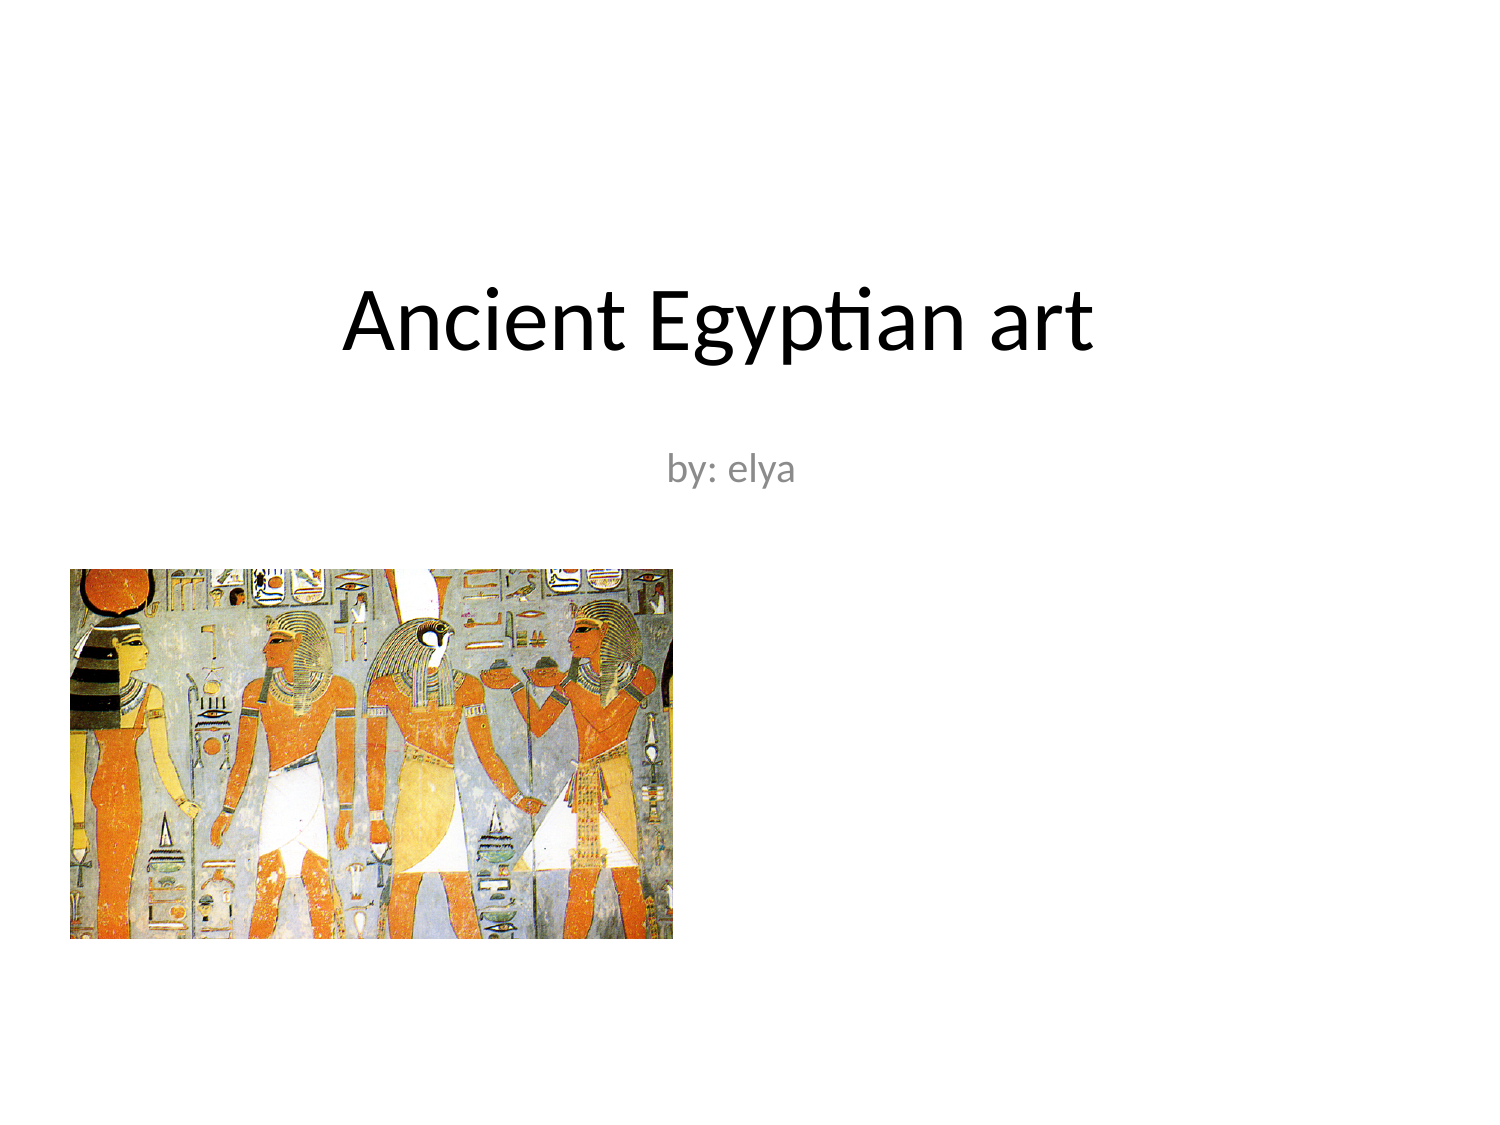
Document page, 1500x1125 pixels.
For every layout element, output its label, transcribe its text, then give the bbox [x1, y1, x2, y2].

title Ancient Egyptian art [82, 140, 1357, 488]
picture [70, 569, 673, 939]
subtitle by: elya [210, 433, 1261, 722]
